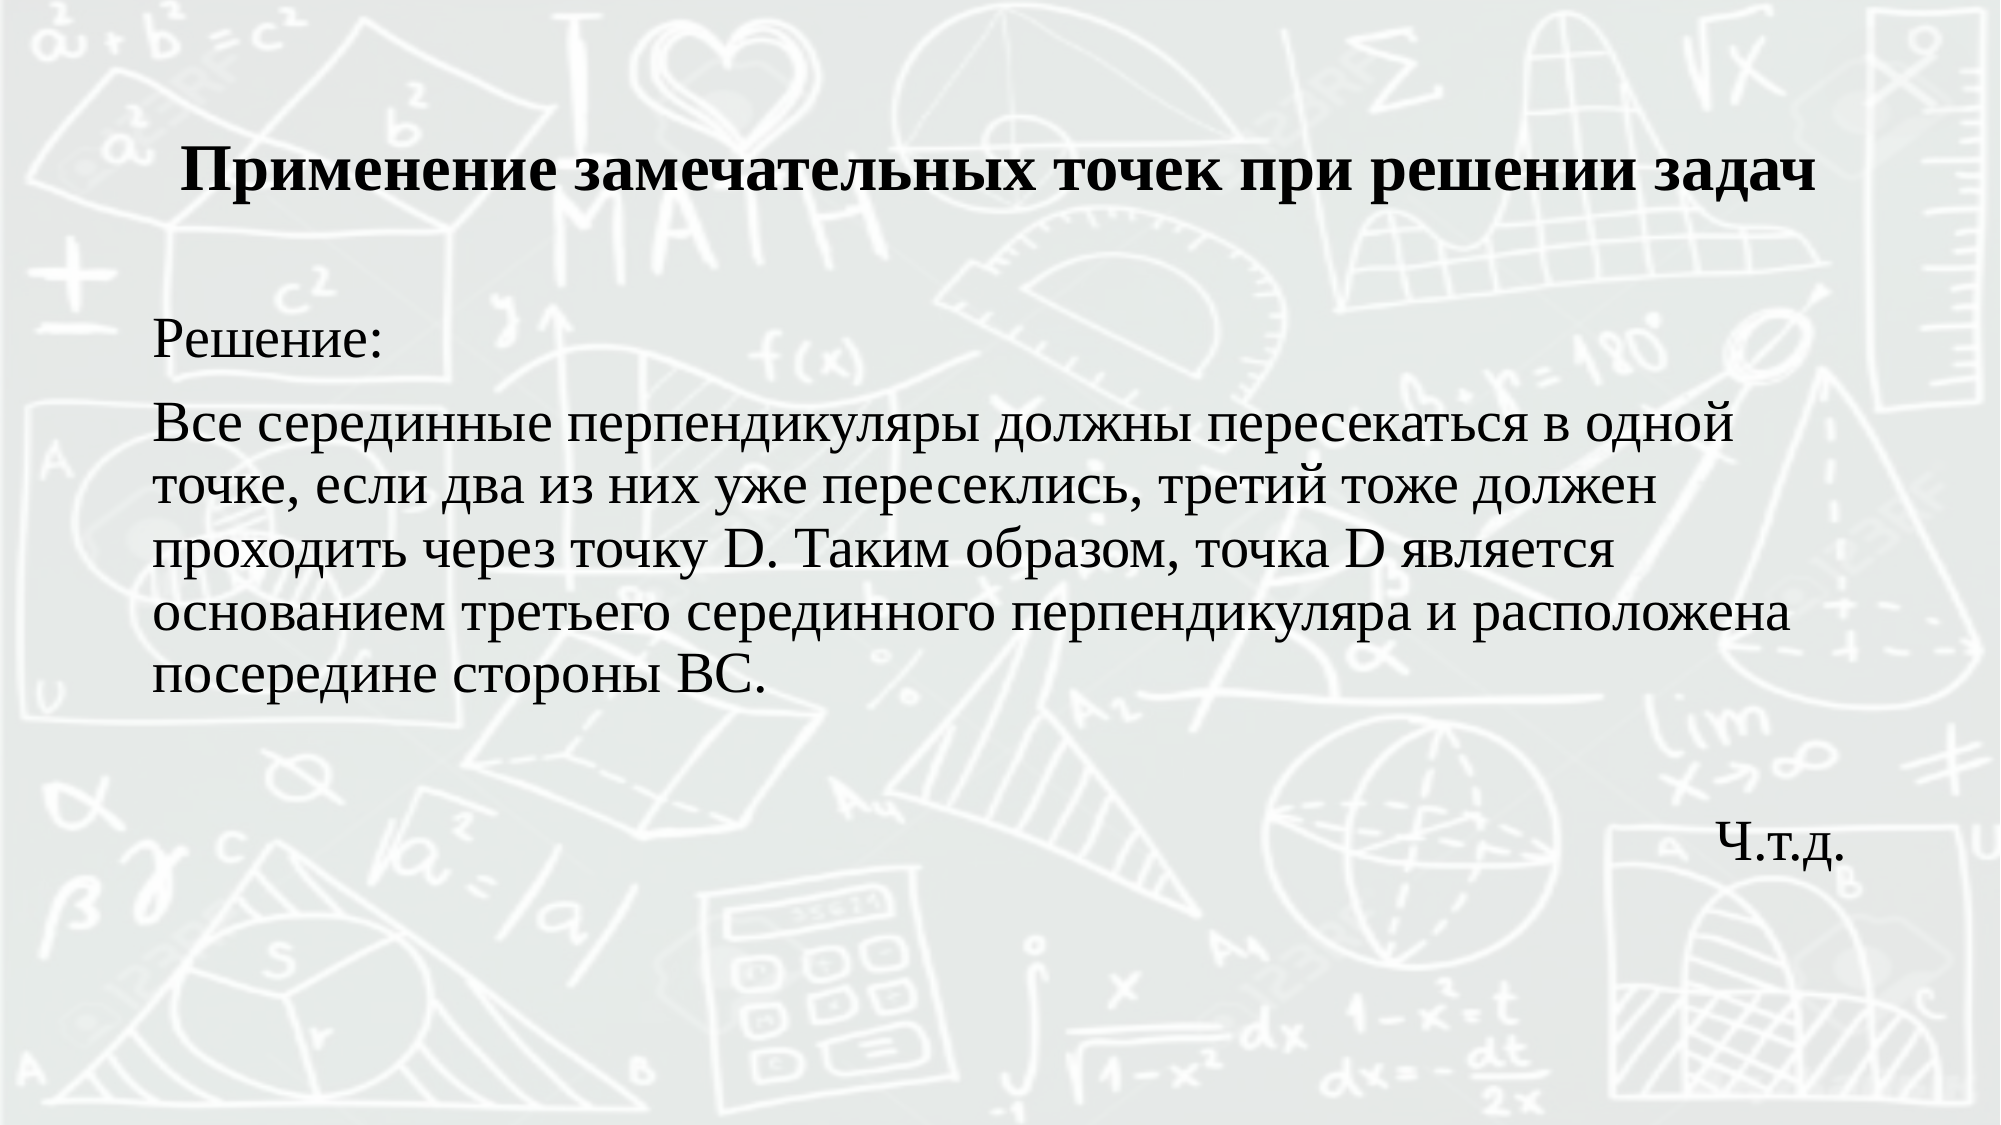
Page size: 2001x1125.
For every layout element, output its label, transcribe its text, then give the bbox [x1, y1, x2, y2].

title Применение замечательных точек при решении задач [137, 59, 1863, 278]
list Решение: Все серединные перпендикуляры должны пересекаться в одной точке, если два из них уже пересеклись, третий тоже должен проходить через точку D. Таким образом, точка D является основанием третьего серединного перпендикуляра и расположена посередине стороны ВС. Ч.т.д. [137, 299, 1863, 1014]
